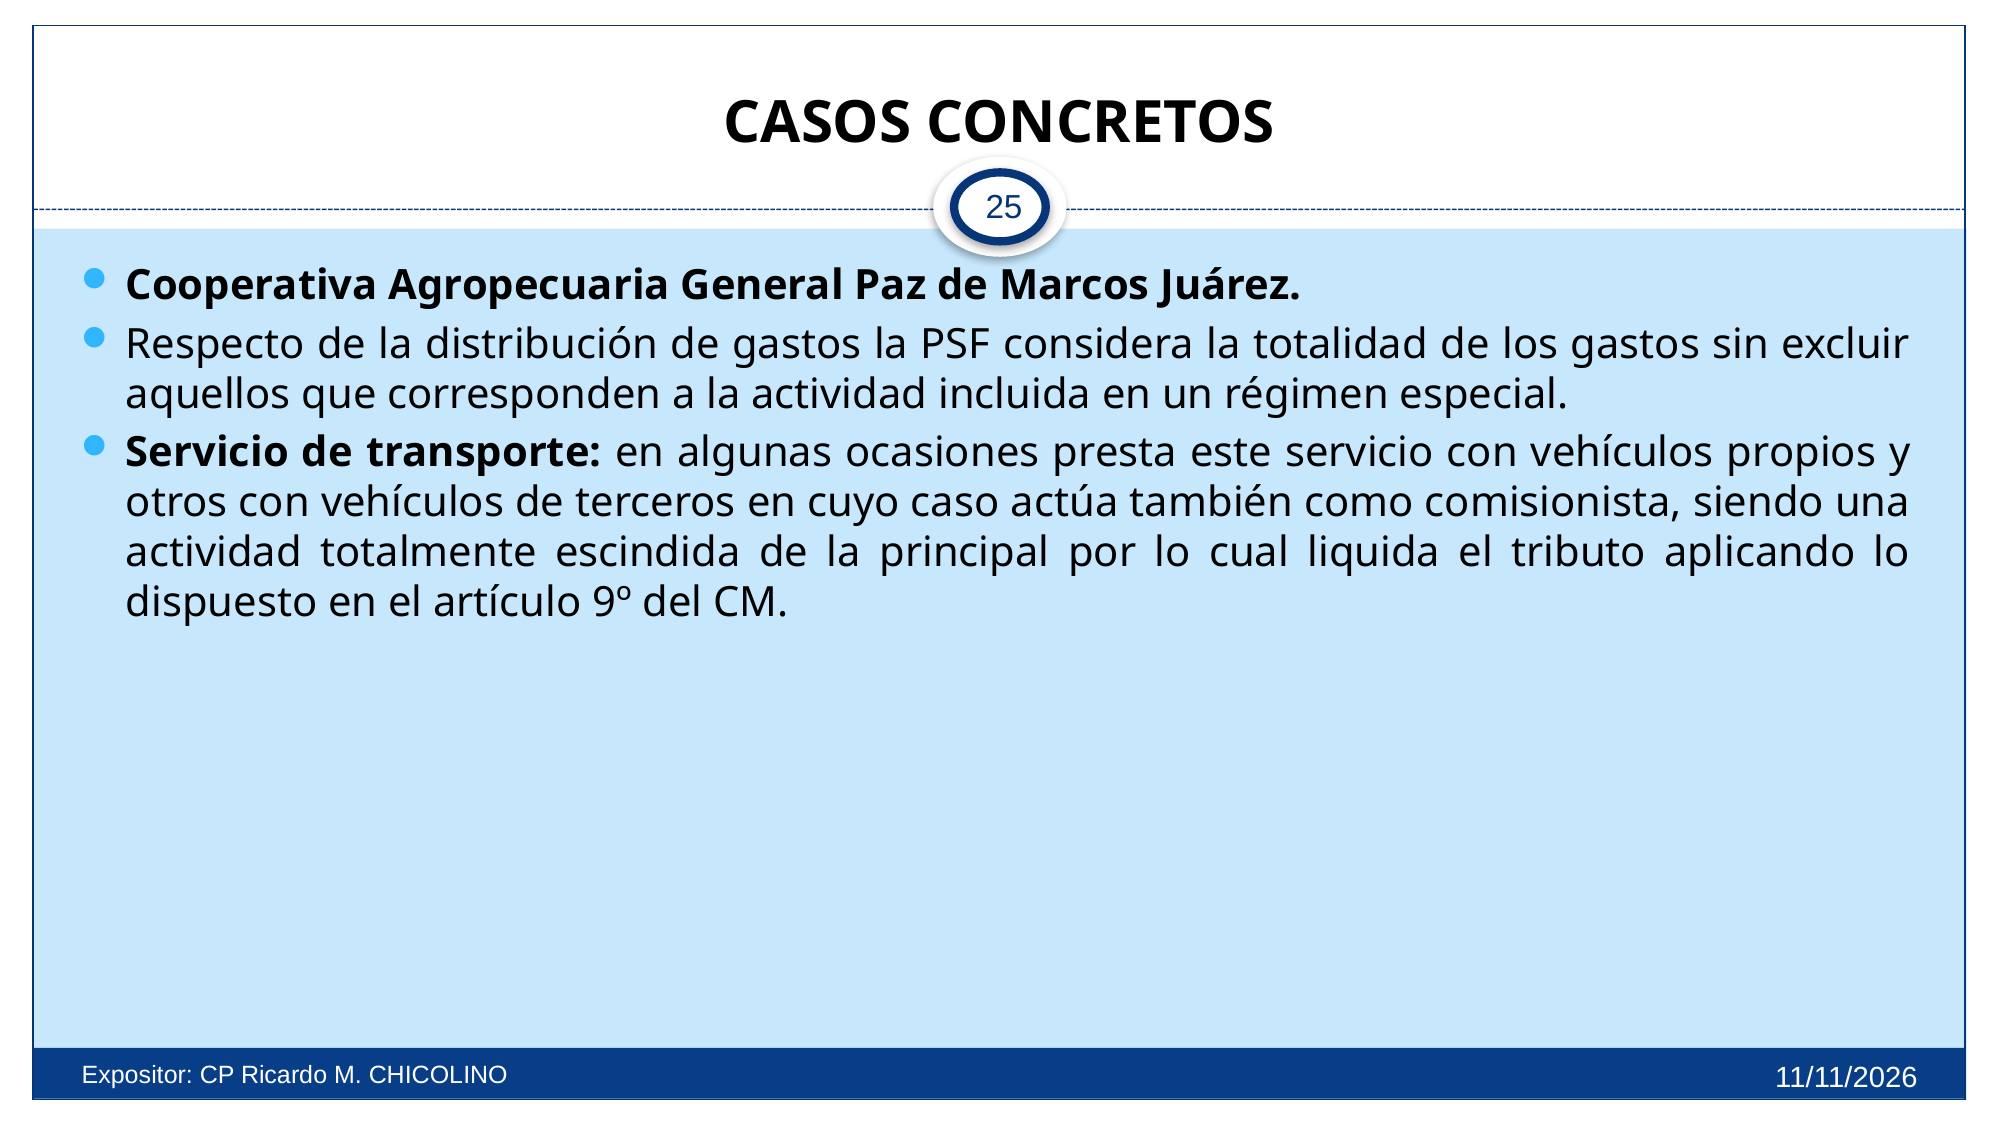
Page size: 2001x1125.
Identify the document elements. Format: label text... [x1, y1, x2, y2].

footer Expositor: CP Ricardo M. CHICOLINO [66, 1051, 850, 1112]
list Cooperativa Agropecuaria General Paz de Marcos Juárez. Respecto de la distribución de gastos la PSF considera la totalidad de los gastos sin excluir aquellos que corresponden a la actividad incluida en un régimen especial. Servicio de transporte: en algunas ocasiones presta este servicio con vehículos propios y otros con vehículos de terceros en cuyo caso actúa también como comisionista, siendo una actividad totalmente escindida de la principal por lo cual liquida el tributo aplicando lo dispuesto en el artículo 9º del CM. [66, 250, 1926, 1001]
title CASOS CONCRETOS [65, 37, 1933, 162]
slide_number 25 [954, 168, 1055, 241]
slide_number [1266, 1050, 1933, 1111]
